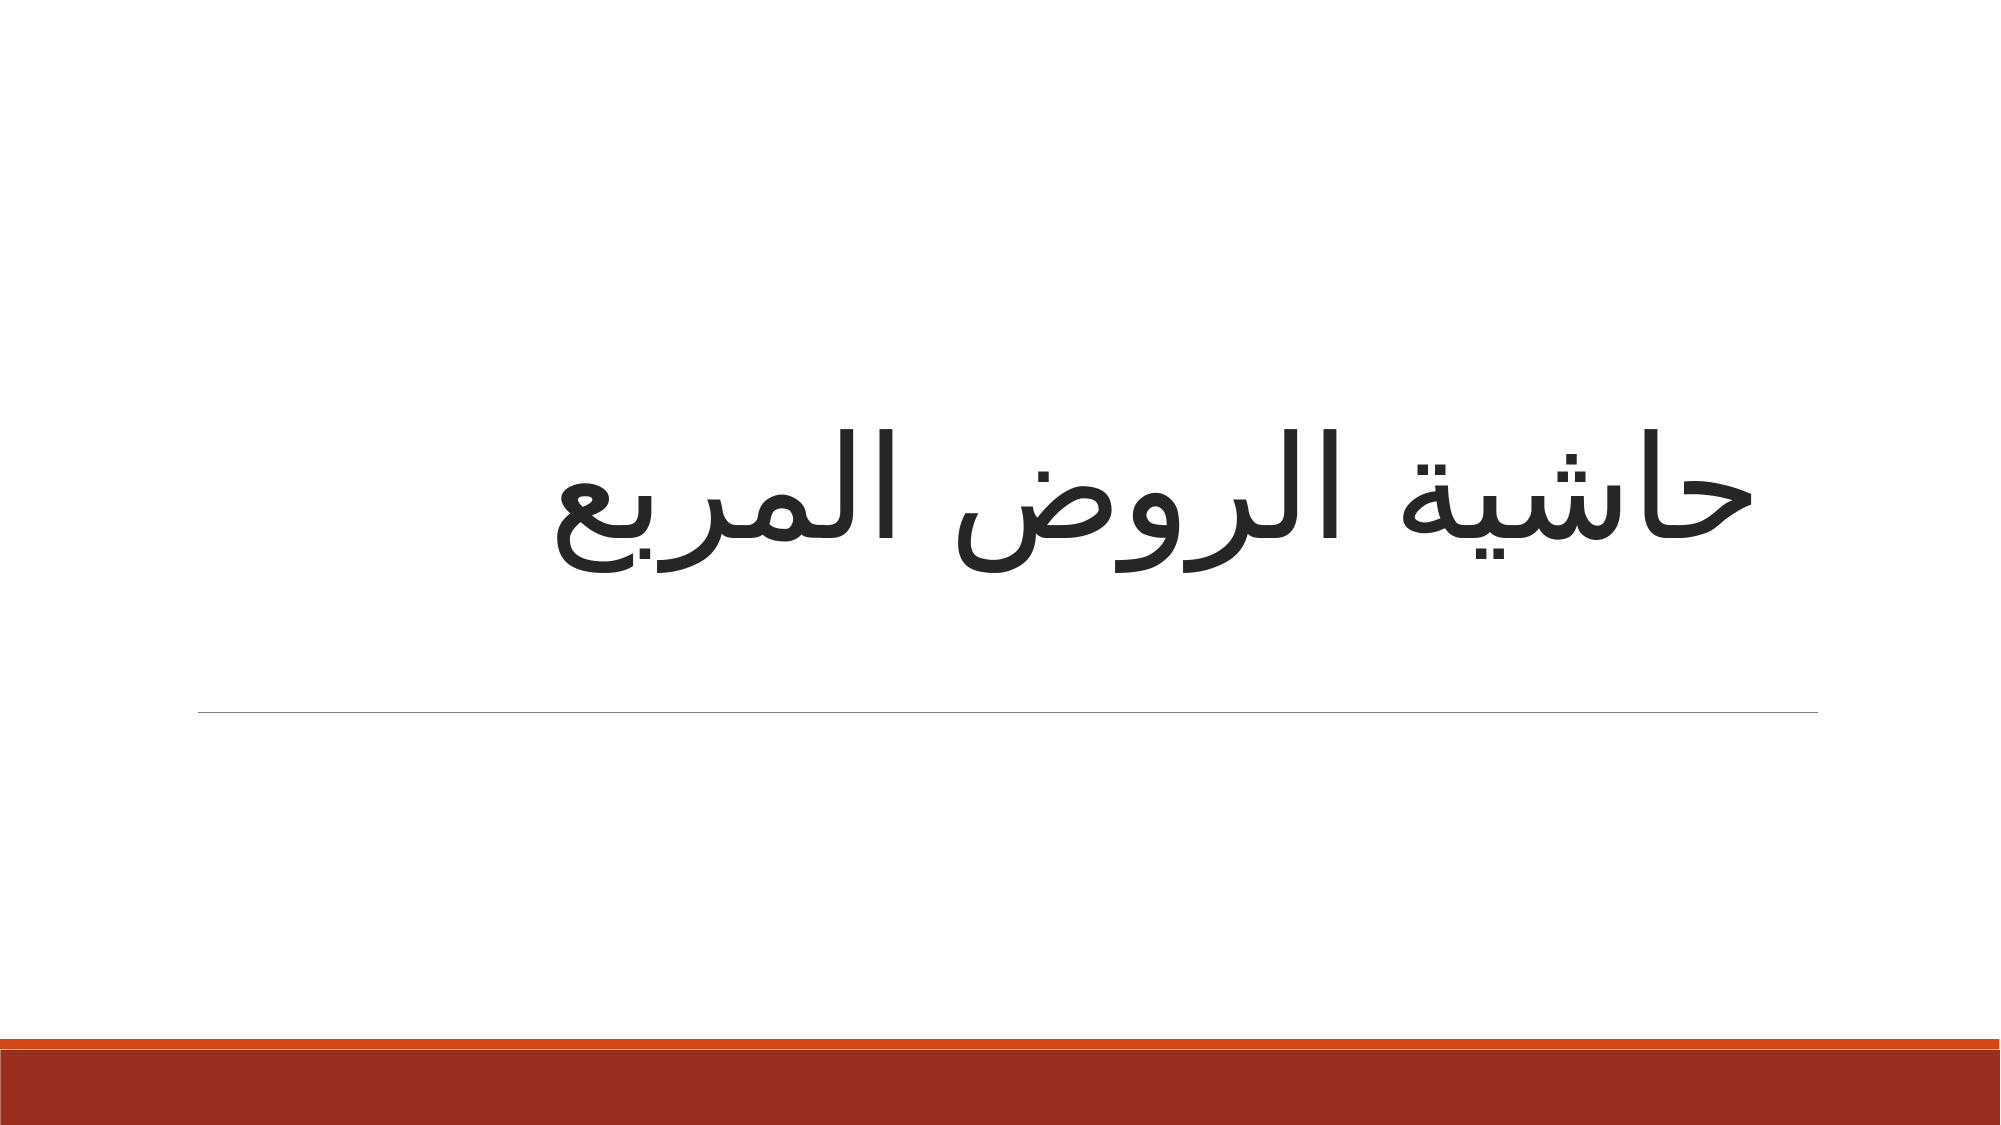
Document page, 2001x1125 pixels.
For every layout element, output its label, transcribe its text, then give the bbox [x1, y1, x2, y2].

title حاشية الروض المربع [424, 412, 1888, 576]
